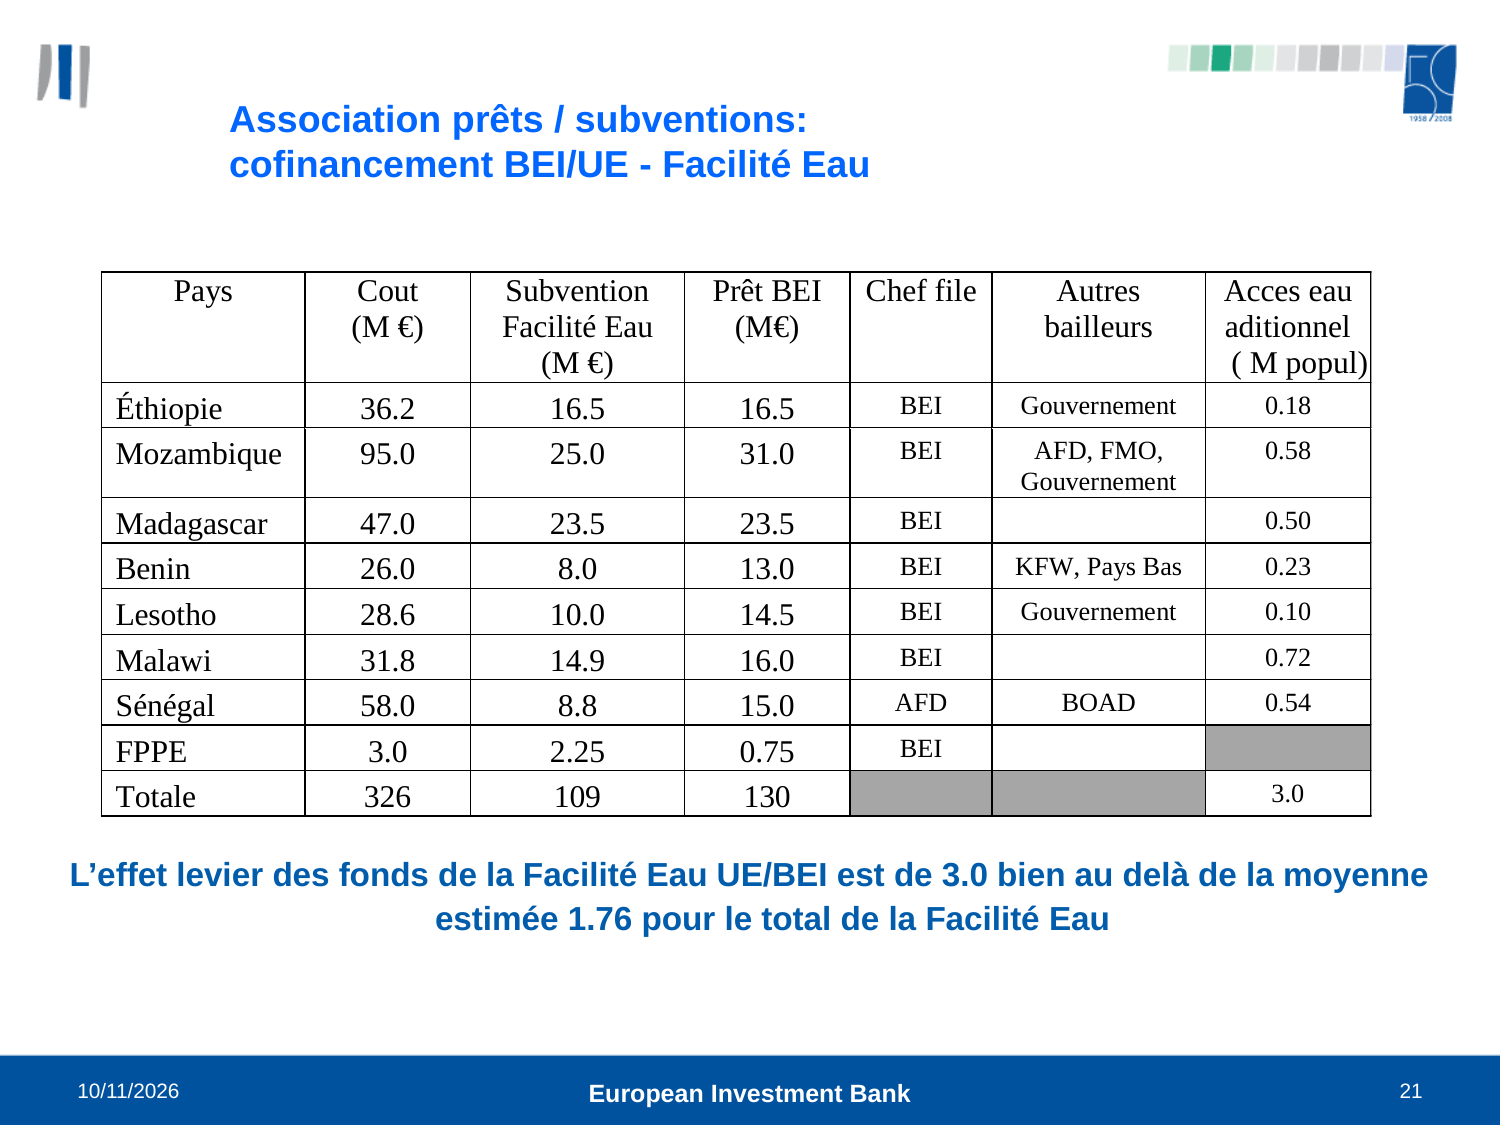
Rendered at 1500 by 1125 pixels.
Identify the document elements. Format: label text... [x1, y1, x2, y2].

title Association prêts / subventions: cofinancement BEI/UE - Facilité Eau [213, 86, 1124, 147]
picture [0, 0, 1500, 1125]
footer European Investment Bank [229, 1070, 1271, 1125]
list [100, 219, 1372, 913]
slide_number 21 [1274, 1070, 1438, 1125]
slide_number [62, 1070, 226, 1125]
text_box L’effet levier des fonds de la Facilité Eau UE/BEI est de 3.0 bien au delà de la moyenne estimée 1.76 pour le total de la Facilité Eau [53, 846, 1448, 946]
